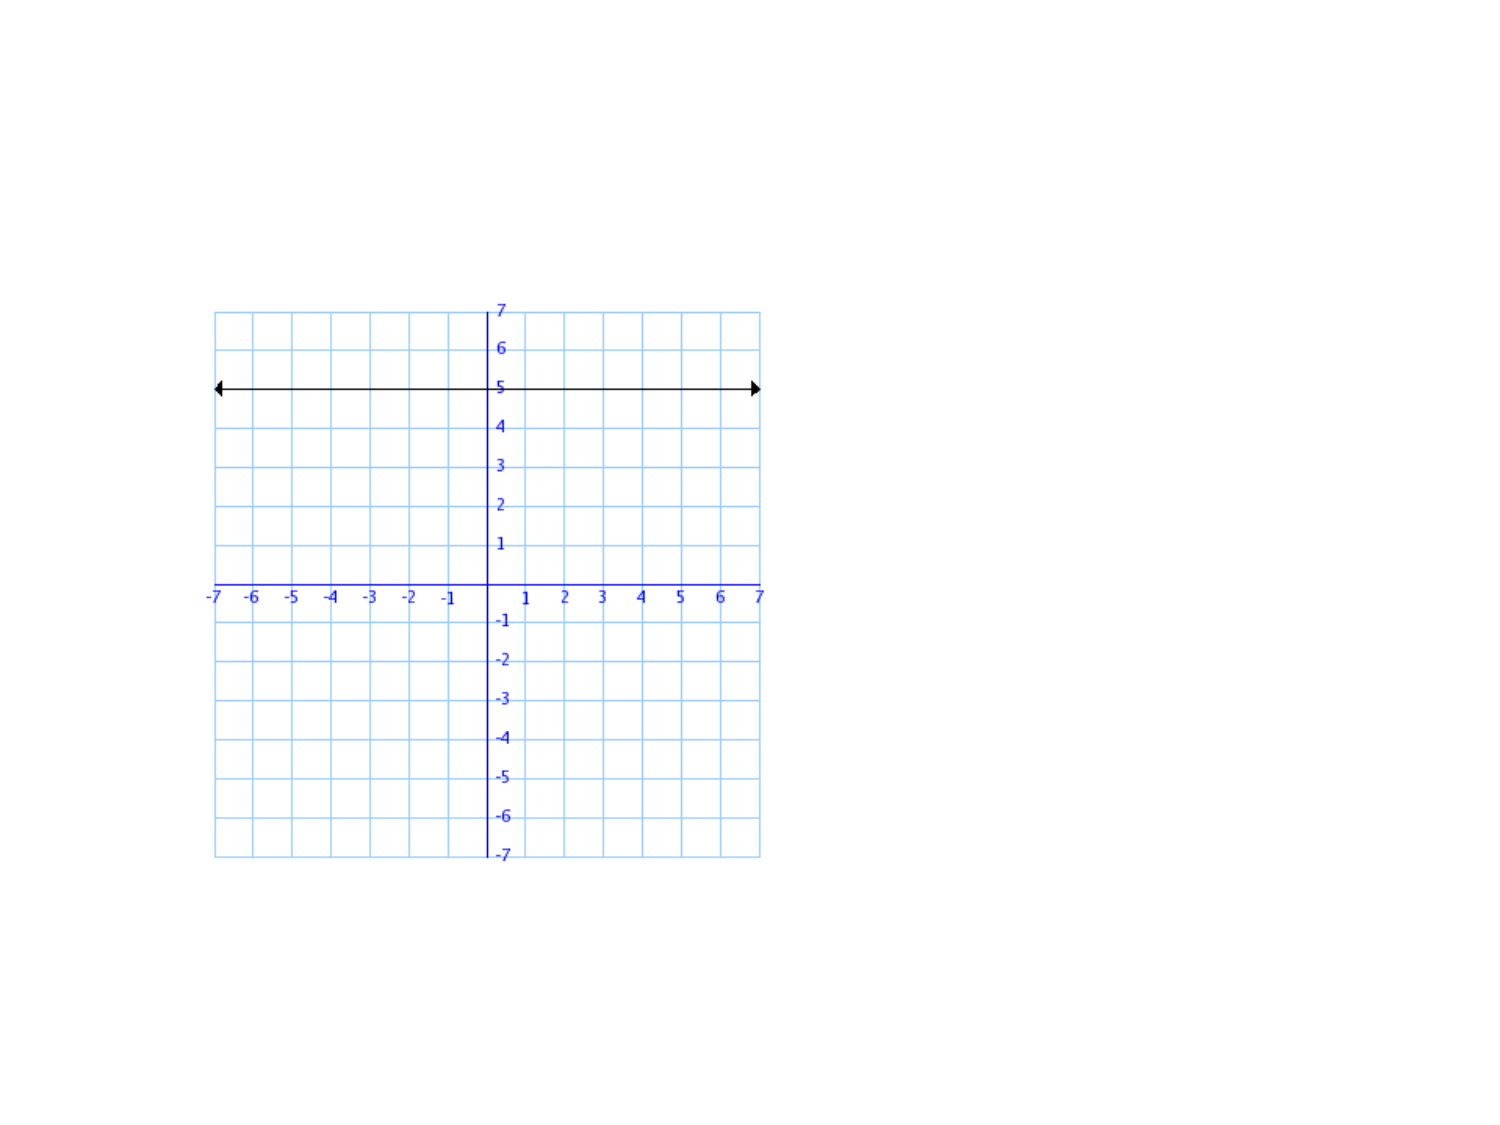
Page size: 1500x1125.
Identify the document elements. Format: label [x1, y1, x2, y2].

list [174, 287, 801, 913]
